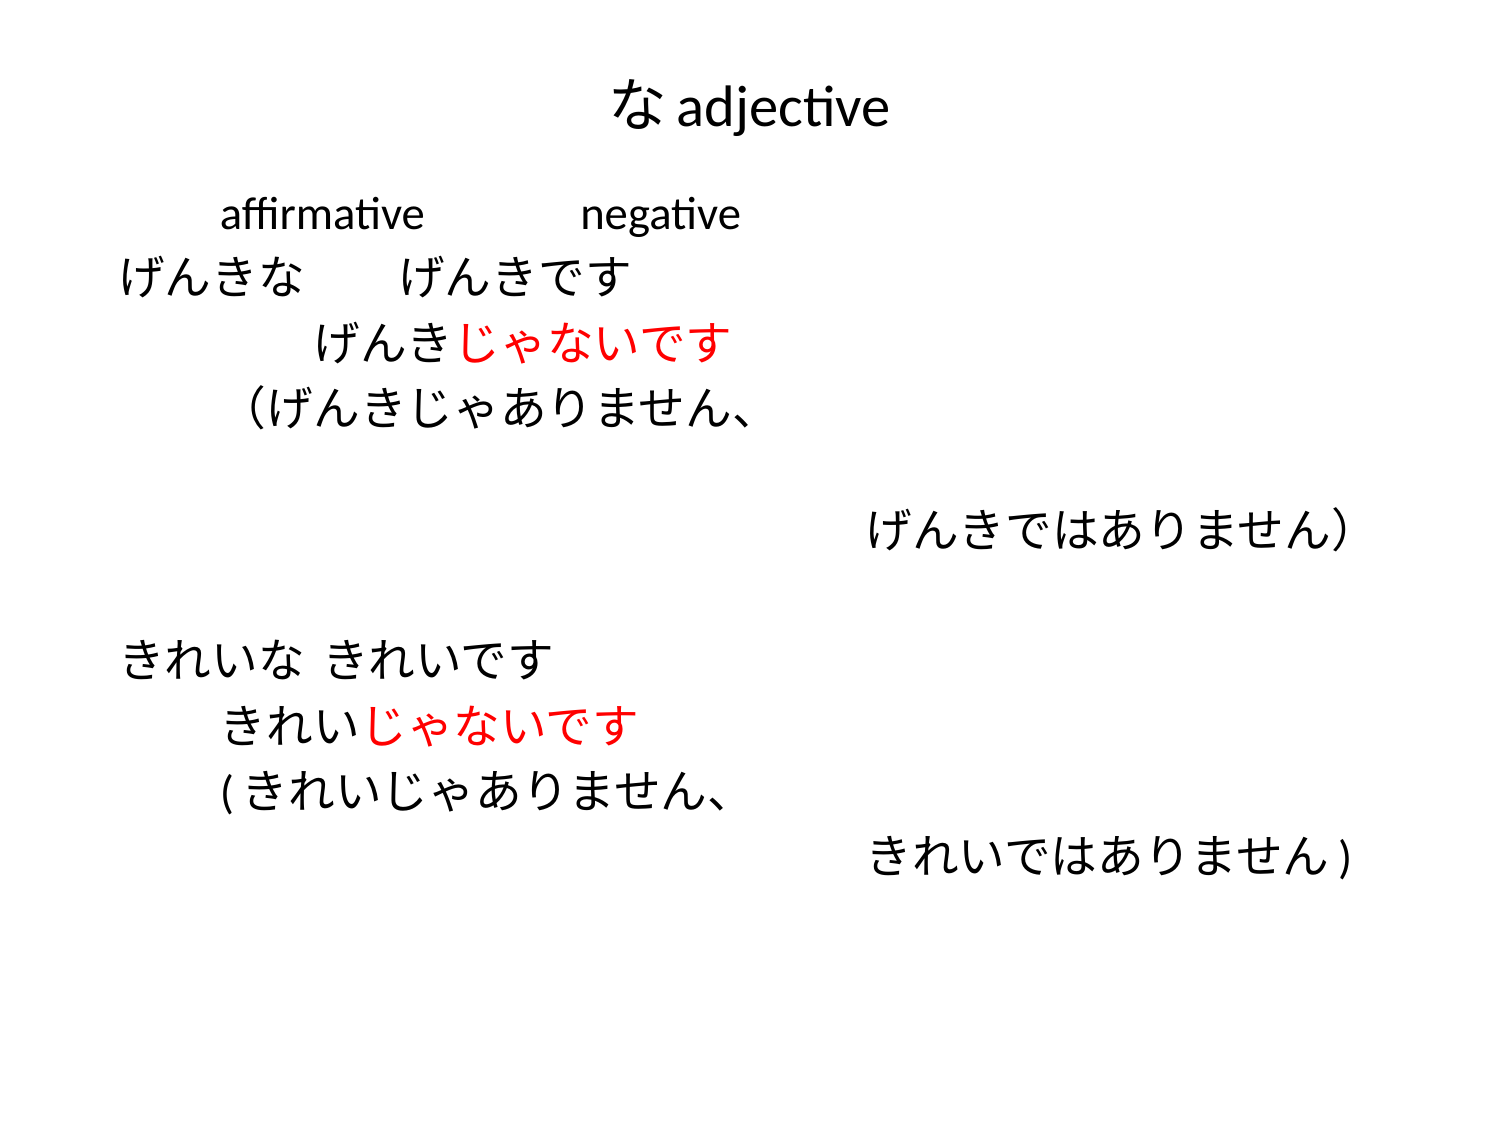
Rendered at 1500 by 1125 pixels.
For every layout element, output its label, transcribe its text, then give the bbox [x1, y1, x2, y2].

title なadjective [103, 59, 1397, 146]
list affirmative negative げんきな げんきです げんきじゃないです （げんきじゃありません、 げんきではありません） きれいな きれいです きれいじゃないです (きれいじゃありません、 きれいではありません) [103, 175, 1397, 1014]
